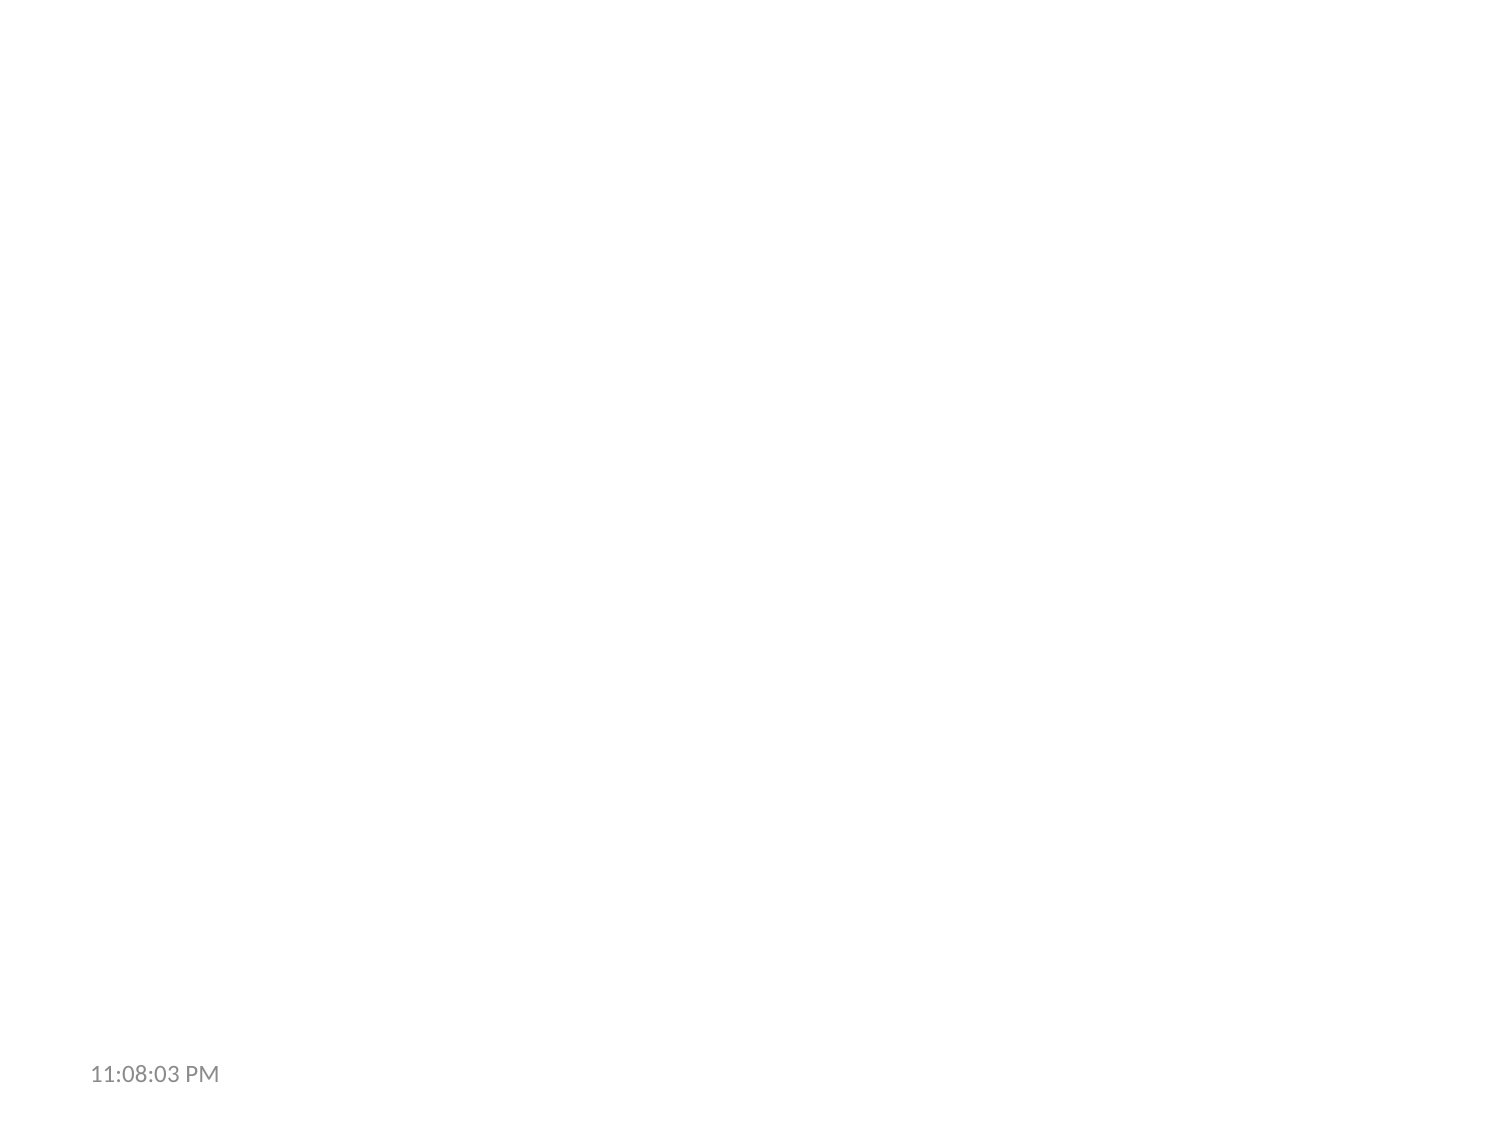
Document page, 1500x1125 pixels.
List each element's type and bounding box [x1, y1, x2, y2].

slide_number [75, 1042, 425, 1103]
